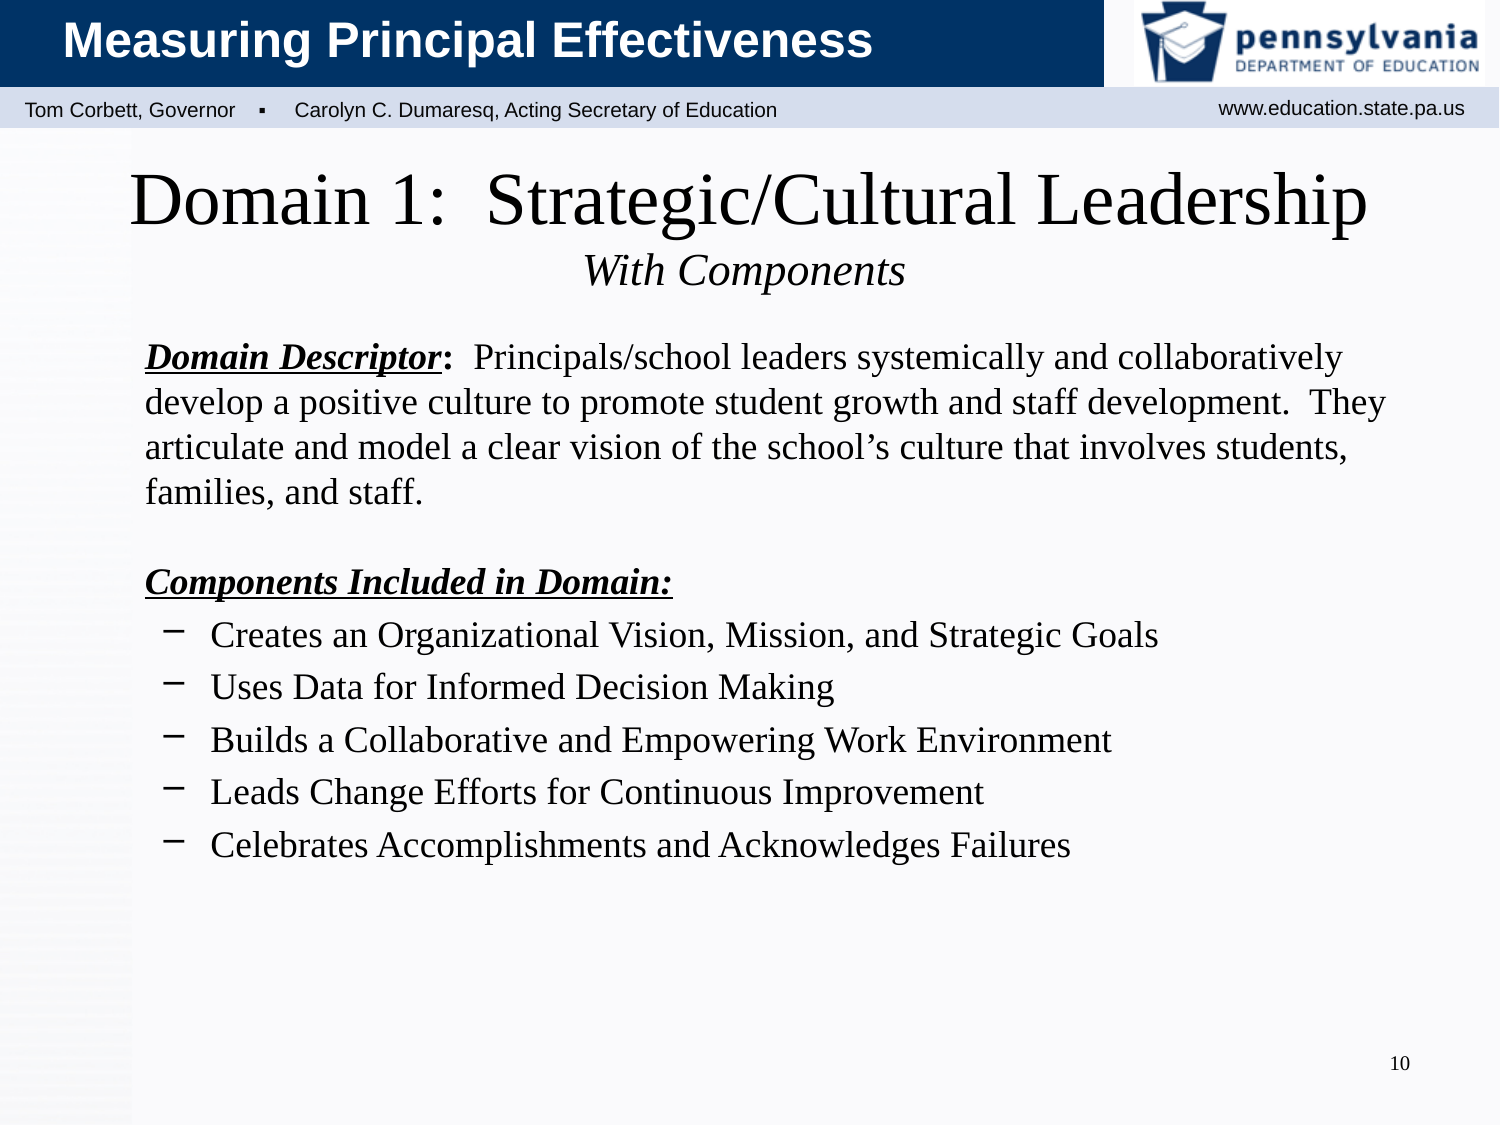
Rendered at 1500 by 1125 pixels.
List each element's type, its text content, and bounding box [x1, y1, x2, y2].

title Domain 1: Strategic/Cultural Leadership With Components [75, 142, 1425, 313]
text_box 10 [1374, 1042, 1444, 1103]
picture [0, 0, 1500, 1125]
list Domain Descriptor: Principals/school leaders systemically and collaboratively develop a positive culture to promote student growth and staff development. They articulate and model a clear vision of the school’s culture that involves students, families, and staff. Components Included in Domain: Creates an Organizational Vision, Mission, and Strategic Goals Uses Data for Informed Decision Making Builds a Collaborative and Empowering Work Environment Leads Change Efforts for Continuous Improvement Celebrates Accomplishments and Acknowledges Failures [73, 324, 1424, 1117]
